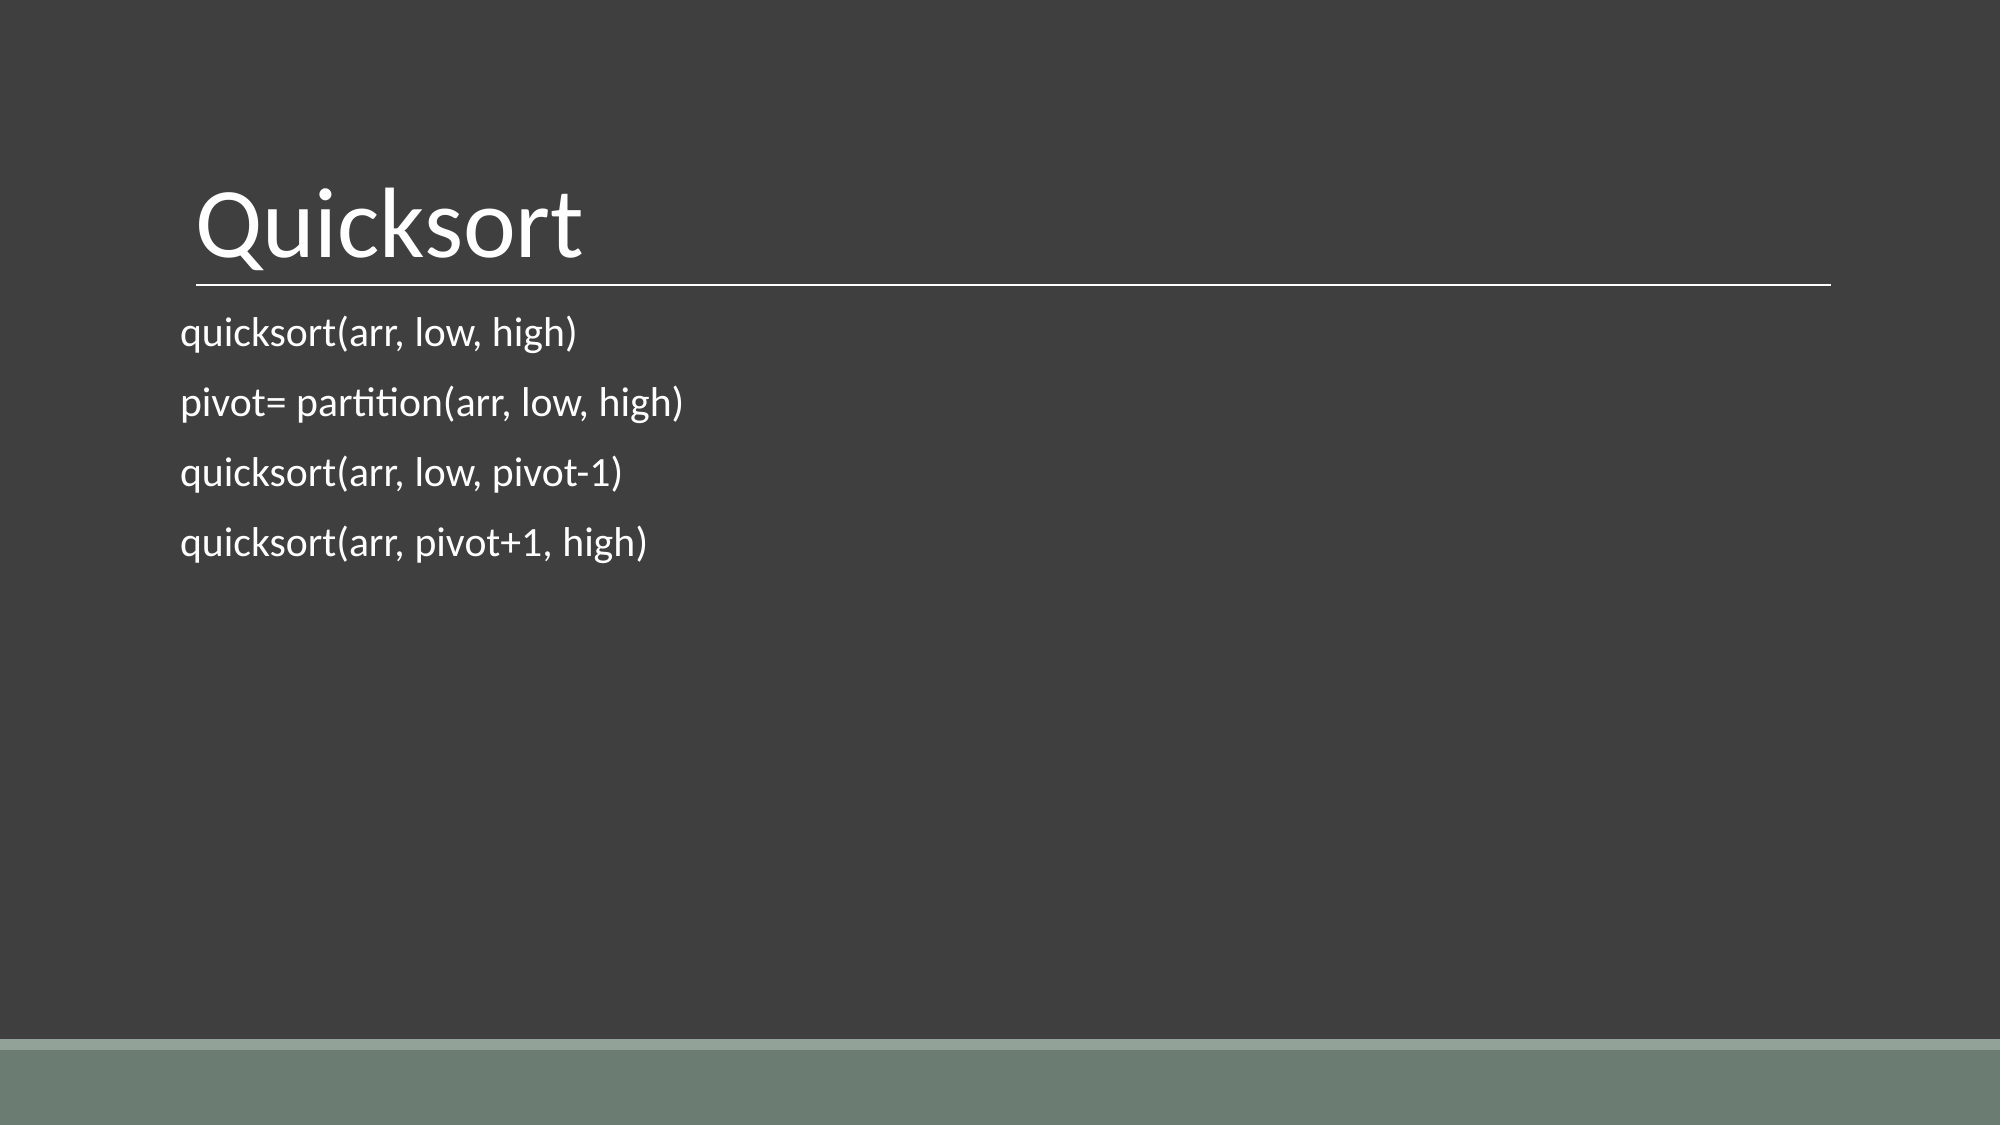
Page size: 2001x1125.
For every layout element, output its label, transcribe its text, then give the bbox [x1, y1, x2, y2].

list quicksort(arr, low, high) pivot= partition(arr, low, high) quicksort(arr, low, pivot-1) quicksort(arr, pivot+1, high) [180, 302, 1830, 963]
title Quicksort [180, 47, 1830, 285]
